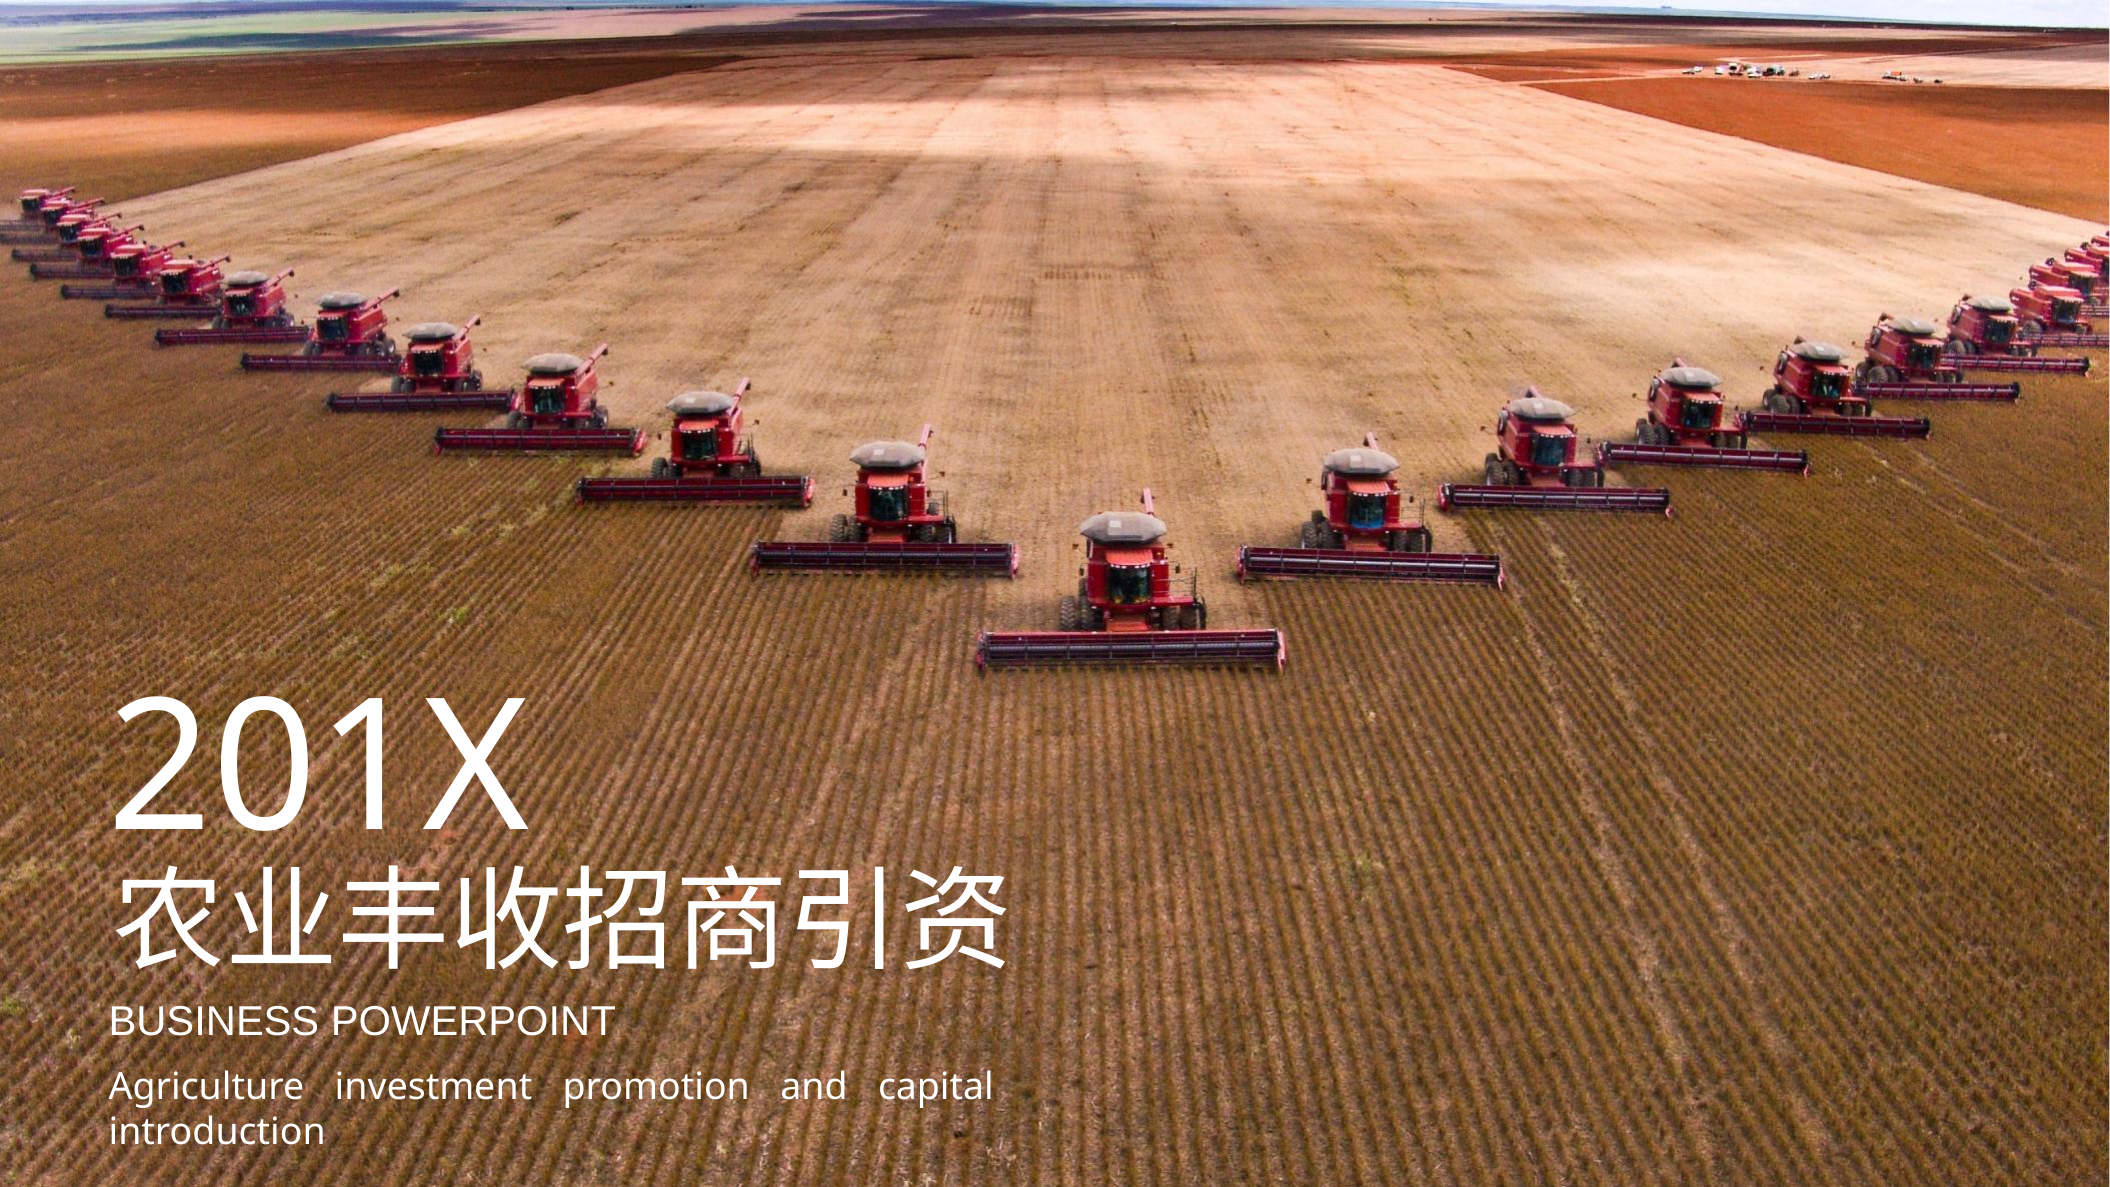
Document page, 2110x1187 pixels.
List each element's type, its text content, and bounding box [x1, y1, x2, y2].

text_box 农业丰收招商引资 [101, 842, 1025, 989]
text_box Agriculture investment promotion and capital introduction [97, 1056, 1006, 1158]
text_box [0, 0, 2110, 1187]
text_box BUSINESS POWERPOINT [97, 988, 651, 1050]
text_box 201X [96, 640, 542, 872]
